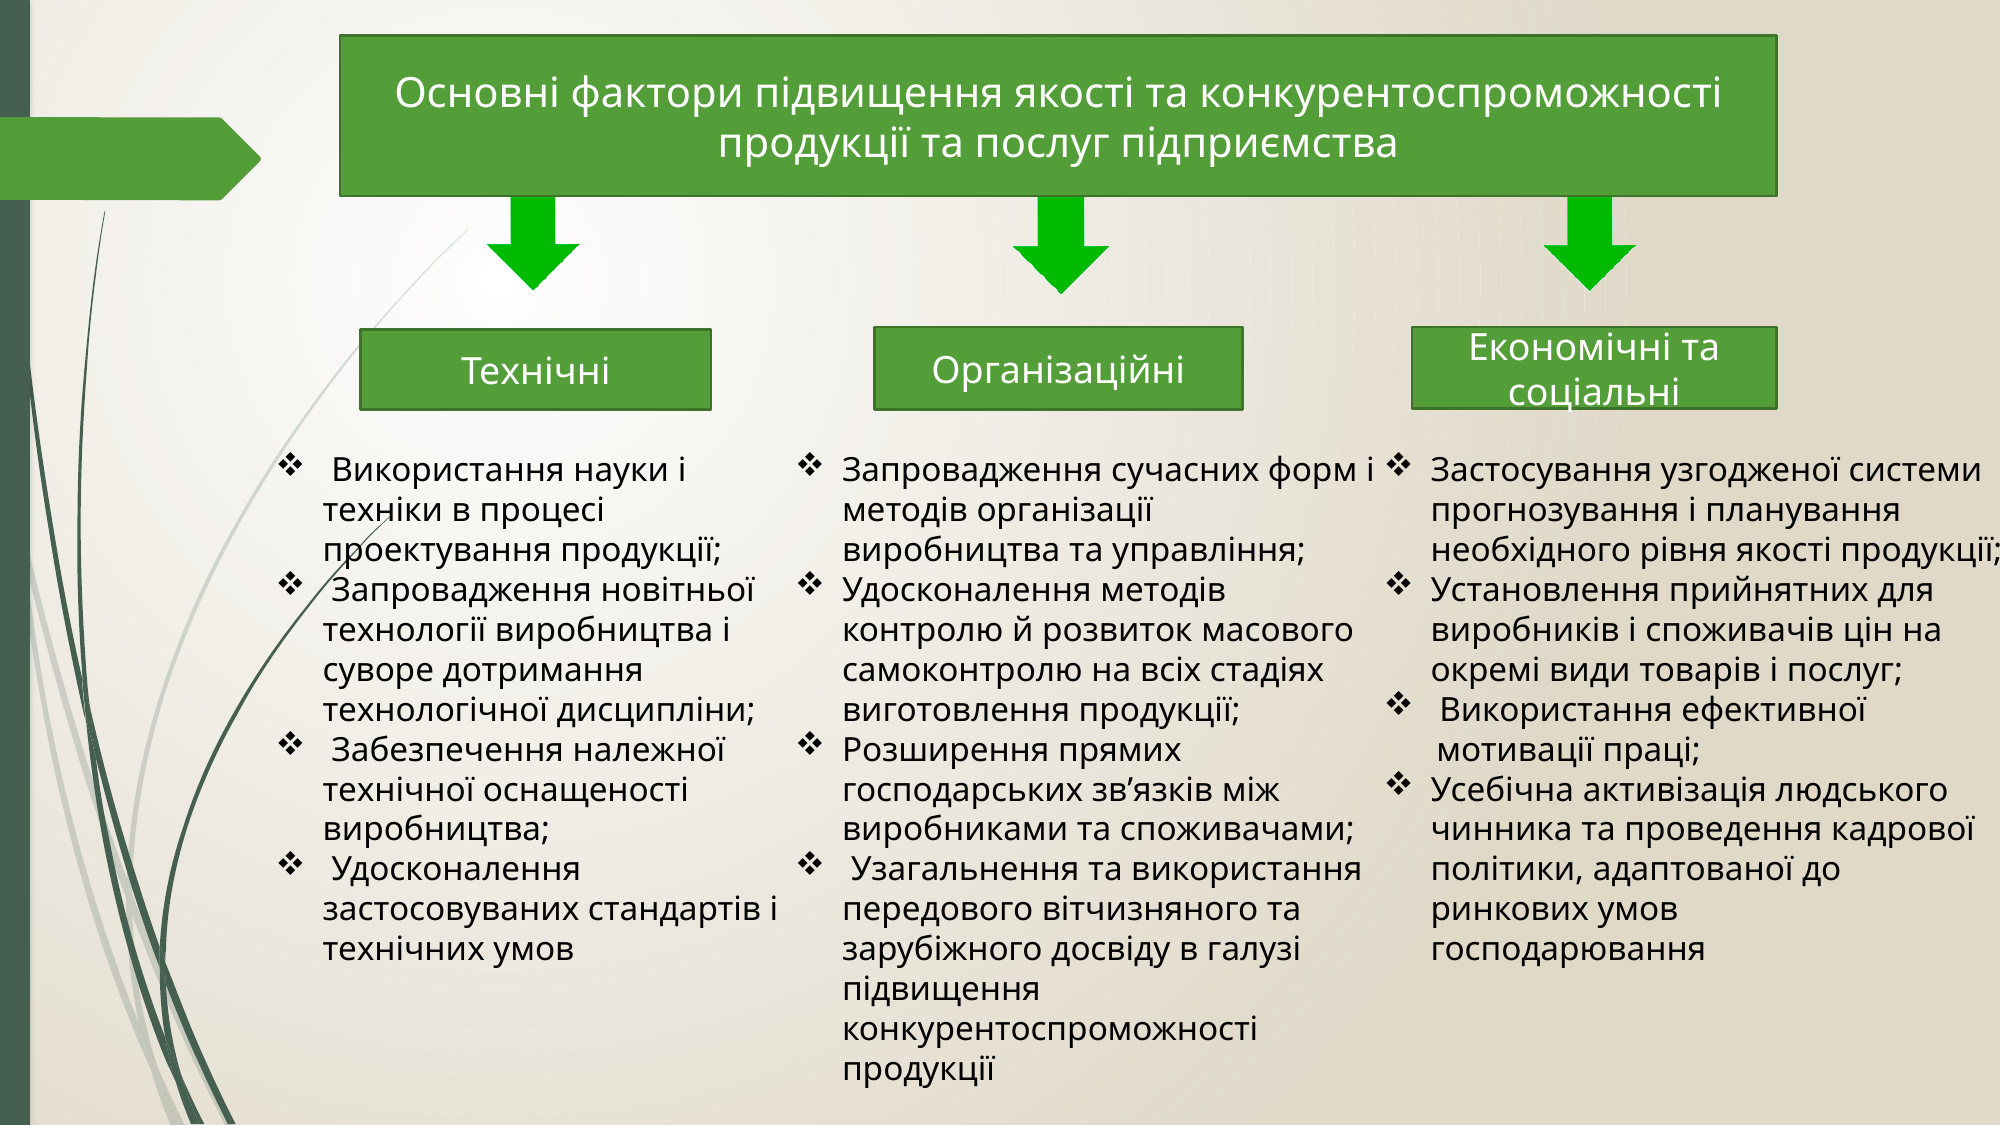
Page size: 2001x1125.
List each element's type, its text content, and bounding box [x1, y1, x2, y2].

picture [1529, 180, 1644, 330]
text_box Застосування узгодженої системи прогнозування і планування необхідного рівня якості продукції; Установлення прийнятних для виробників і споживачів цін на окремі види товарів і послуг; Використання ефективної мотивації праці; Усебічна активізація людського чинника та проведення кадрової політики, адаптованої до ринкових умов господарювання [1369, 440, 2000, 975]
text_box Використання науки і техніки в процесі проектування продукції; Запровадження новітньої технології виробництва і суворе дотримання технологічної дисципліни; Забезпечення належної технічної оснащеності виробництва; Удосконалення застосовуваних стандартів і технічних умов [260, 440, 780, 975]
text_box Технічні [359, 328, 712, 411]
picture [471, 178, 588, 330]
text_box Запровадження сучасних форм і методів організації виробництва та управління; Удосконалення методів контролю й розвиток масового самоконтролю на всіх стадіях виготовлення продукції; Розширення прямих господарських зв’язків між виробниками та споживачами; Узагальнення та використання передового вітчизняного та зарубіжного досвіду в галузі підвищення конкурентоспроможності продукції [780, 440, 1394, 1095]
text_box Організаційні [873, 326, 1244, 411]
text_box Економічні та соціальні [1411, 326, 1778, 410]
text_box Основні фактори підвищення якості та конкурентоспроможності продукції та послуг підприємства [339, 34, 1778, 197]
picture [998, 178, 1118, 335]
